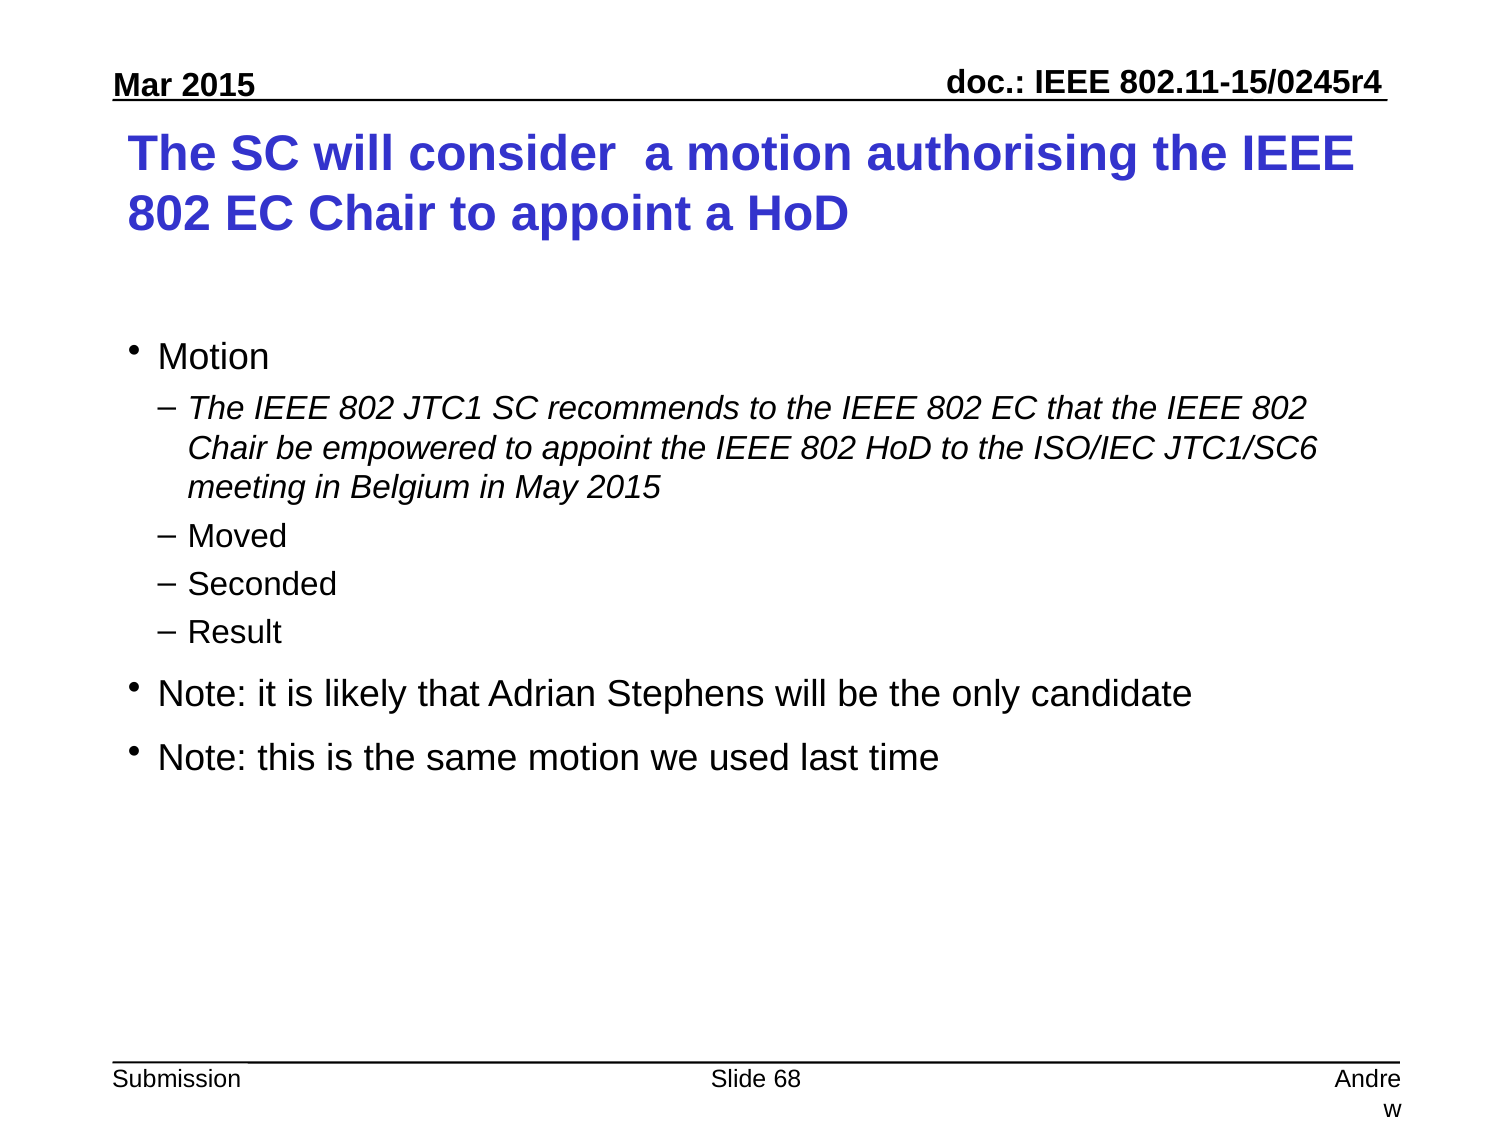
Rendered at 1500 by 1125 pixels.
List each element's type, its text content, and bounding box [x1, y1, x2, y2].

slide_number Slide 68 [709, 1061, 803, 1093]
list Motion The IEEE 802 JTC1 SC recommends to the IEEE 802 EC that the IEEE 802 Chair be empowered to appoint the IEEE 802 HoD to the ISO/IEC JTC1/SC6 meeting in Belgium in May 2015 Moved Seconded Result Note: it is likely that Adrian Stephens will be the only candidate Note: this is the same motion we used last time [112, 324, 1388, 1000]
footer Andrew Myles, Cisco [1320, 1061, 1402, 1093]
title The SC will consider a motion authorising the IEEE 802 EC Chair to appoint a HoD [112, 112, 1388, 288]
